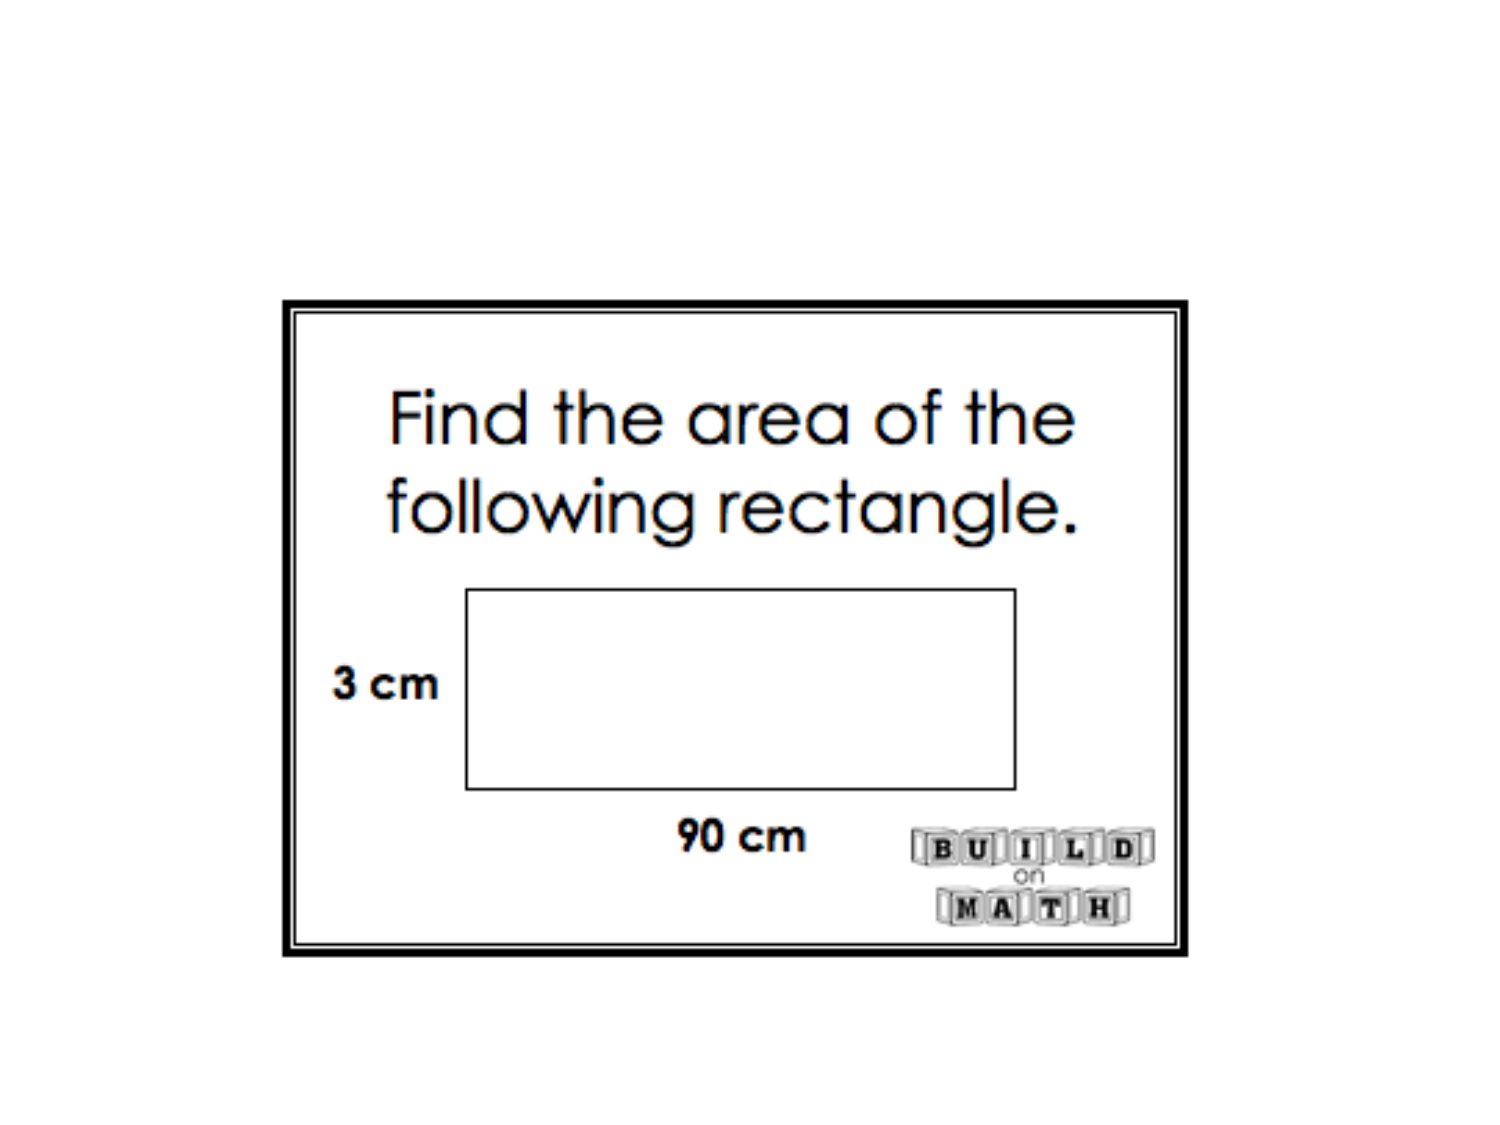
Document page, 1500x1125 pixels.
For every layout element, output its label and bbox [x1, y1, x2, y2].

list [74, 262, 1426, 1006]
